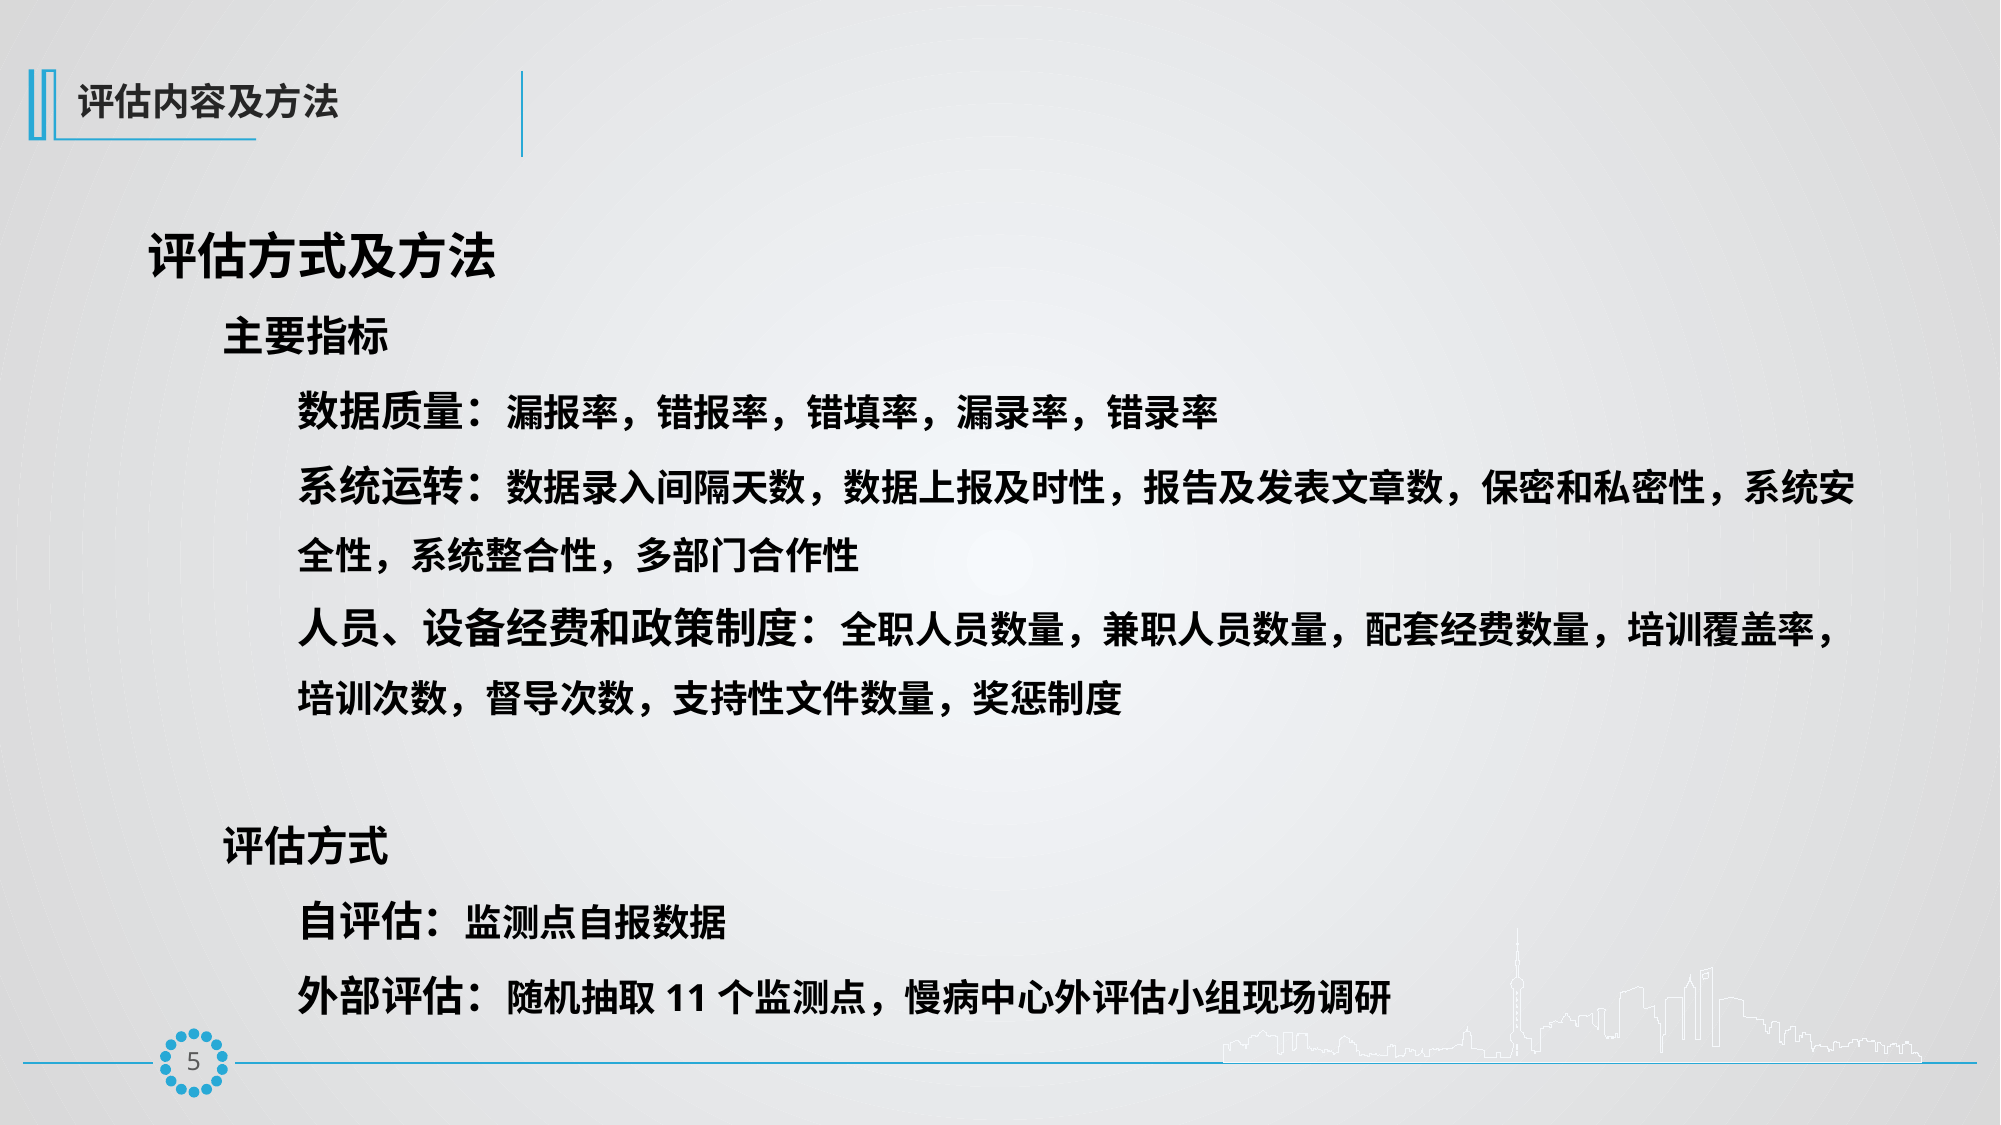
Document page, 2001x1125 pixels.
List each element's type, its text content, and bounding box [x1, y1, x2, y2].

slide_number 4 [169, 1039, 218, 1086]
text_box 评估方式及方法 主要指标 数据质量：漏报率，错报率，错填率，漏录率，错录率 系统运转：数据录入间隔天数，数据上报及时性，报告及发表文章数，保密和私密性，系统安全性，系统整合性，多部门合作性 人员、设备经费和政策制度：全职人员数量，兼职人员数量，配套经费数量，培训覆盖率，培训次数，督导次数，支持性文件数量，奖惩制度 评估方式 自评估：监测点自报数据 外部评估：随机抽取11个监测点，慢病中心外评估小组现场调研 [132, 187, 1891, 1028]
text_box 评估内容及方法 [62, 70, 379, 130]
